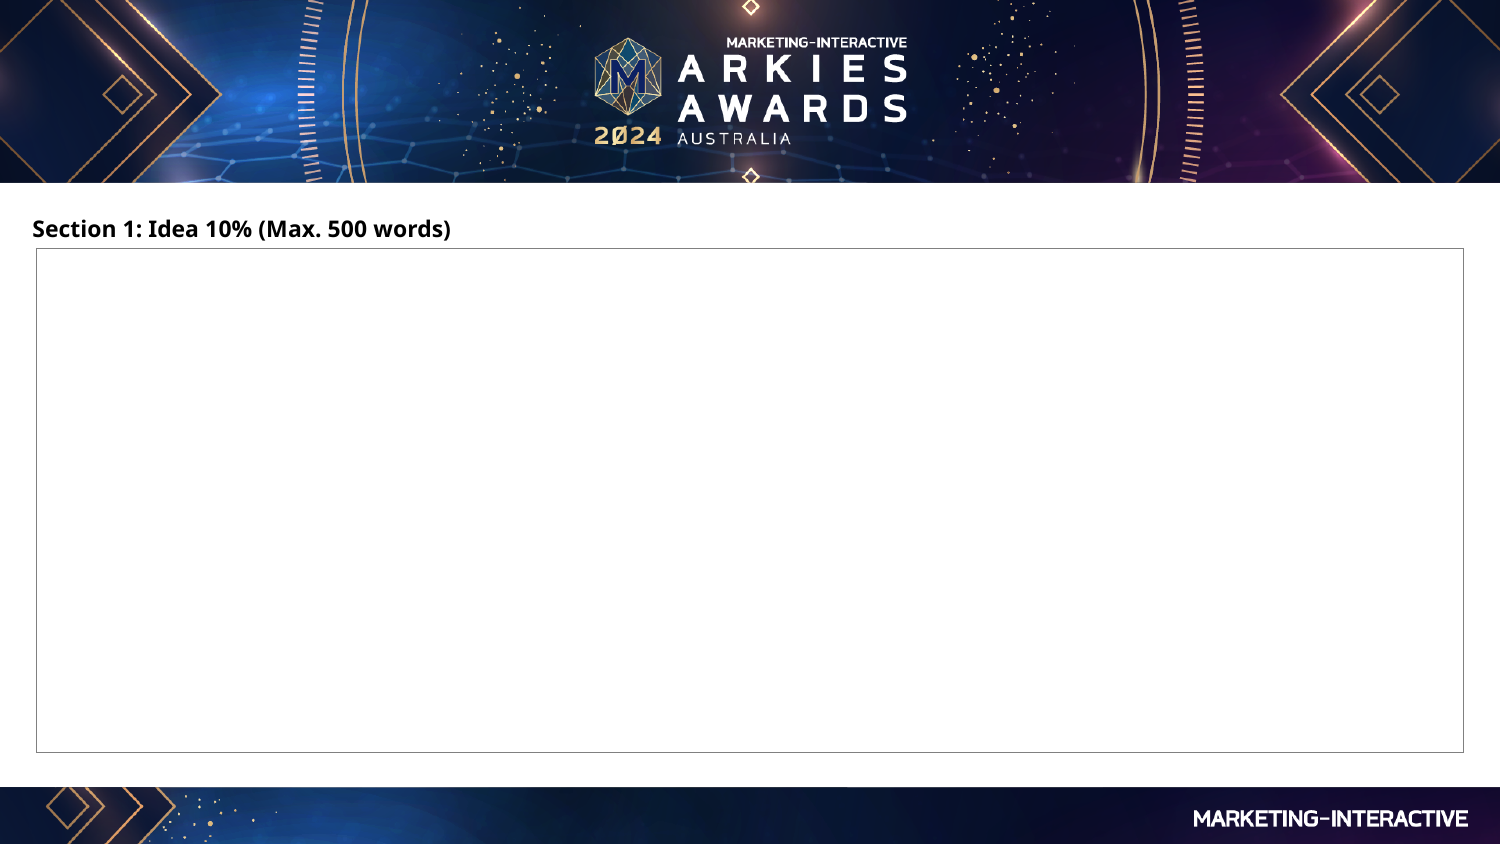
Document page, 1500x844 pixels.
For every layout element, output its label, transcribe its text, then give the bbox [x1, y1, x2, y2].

text_box Section 1: Idea 10% (Max. 500 words) [17, 209, 863, 248]
table_header [37, 249, 1463, 752]
picture [0, 0, 1500, 844]
